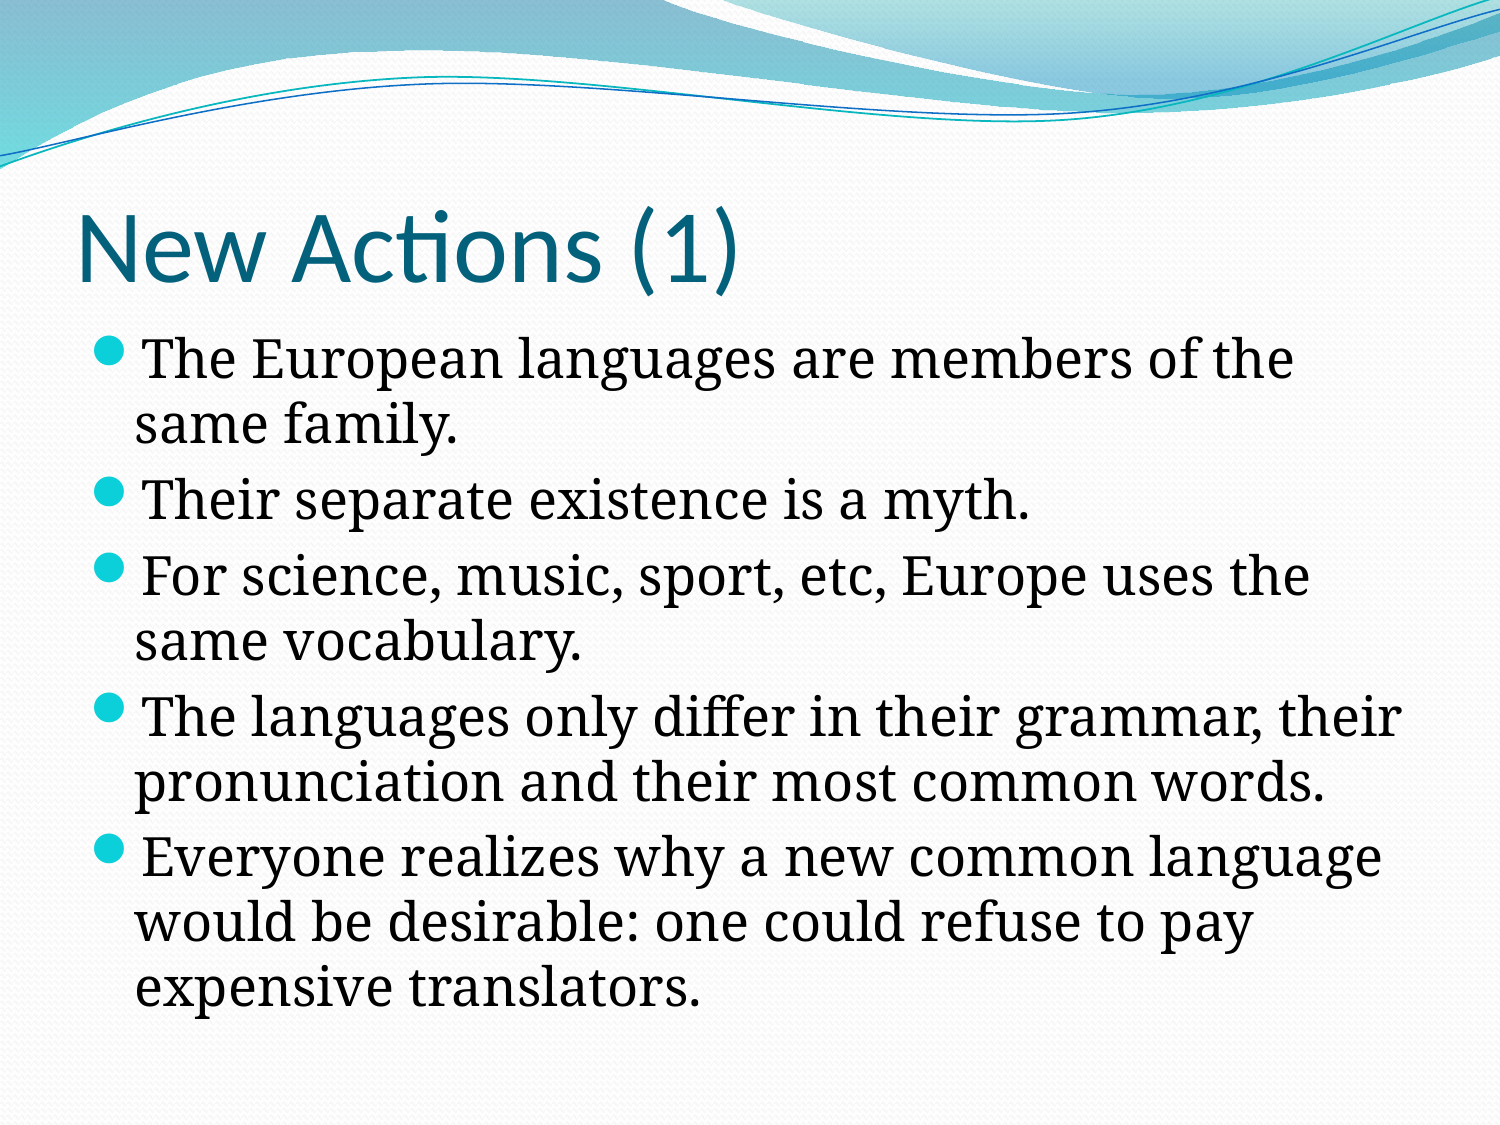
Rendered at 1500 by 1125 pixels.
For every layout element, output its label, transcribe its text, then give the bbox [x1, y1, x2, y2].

list The European languages are members of the same family. Their separate existence is a myth. For science, music, sport, etc, Europe uses the same vocabulary. The languages only differ in their grammar, their pronunciation and their most common words. Everyone realizes why a new common language would be desirable: one could refuse to pay expensive translators. [75, 317, 1425, 1038]
title New Actions (1) [75, 115, 1425, 303]
